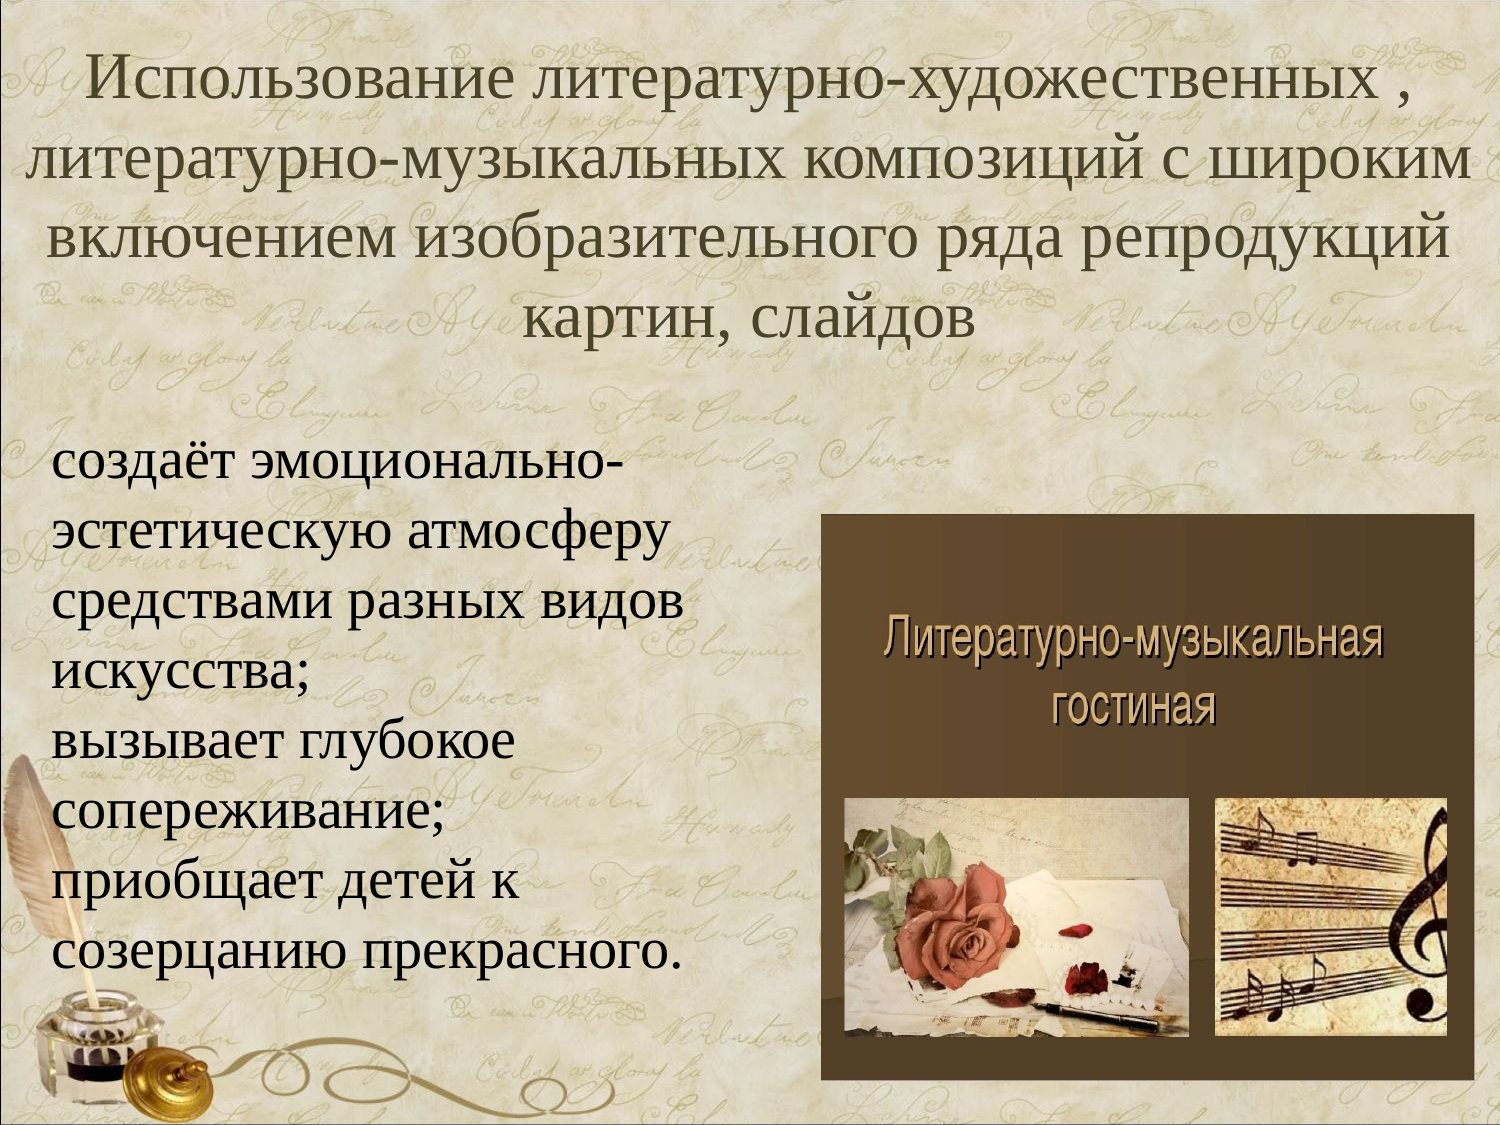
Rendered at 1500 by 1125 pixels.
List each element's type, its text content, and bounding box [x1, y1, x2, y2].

picture [0, 473, 1500, 1125]
text_box создаёт эмоционально-эстетическую атмосферу средствами разных видов искусства; вызывает глубокое сопереживание; приобщает детей к созерцанию прекрасного. [37, 412, 761, 988]
title Использование литературно-художественных , литературно-музыкальных композиций с широким включением изобразительного ряда репродукций картин, слайдов [0, 0, 1500, 473]
